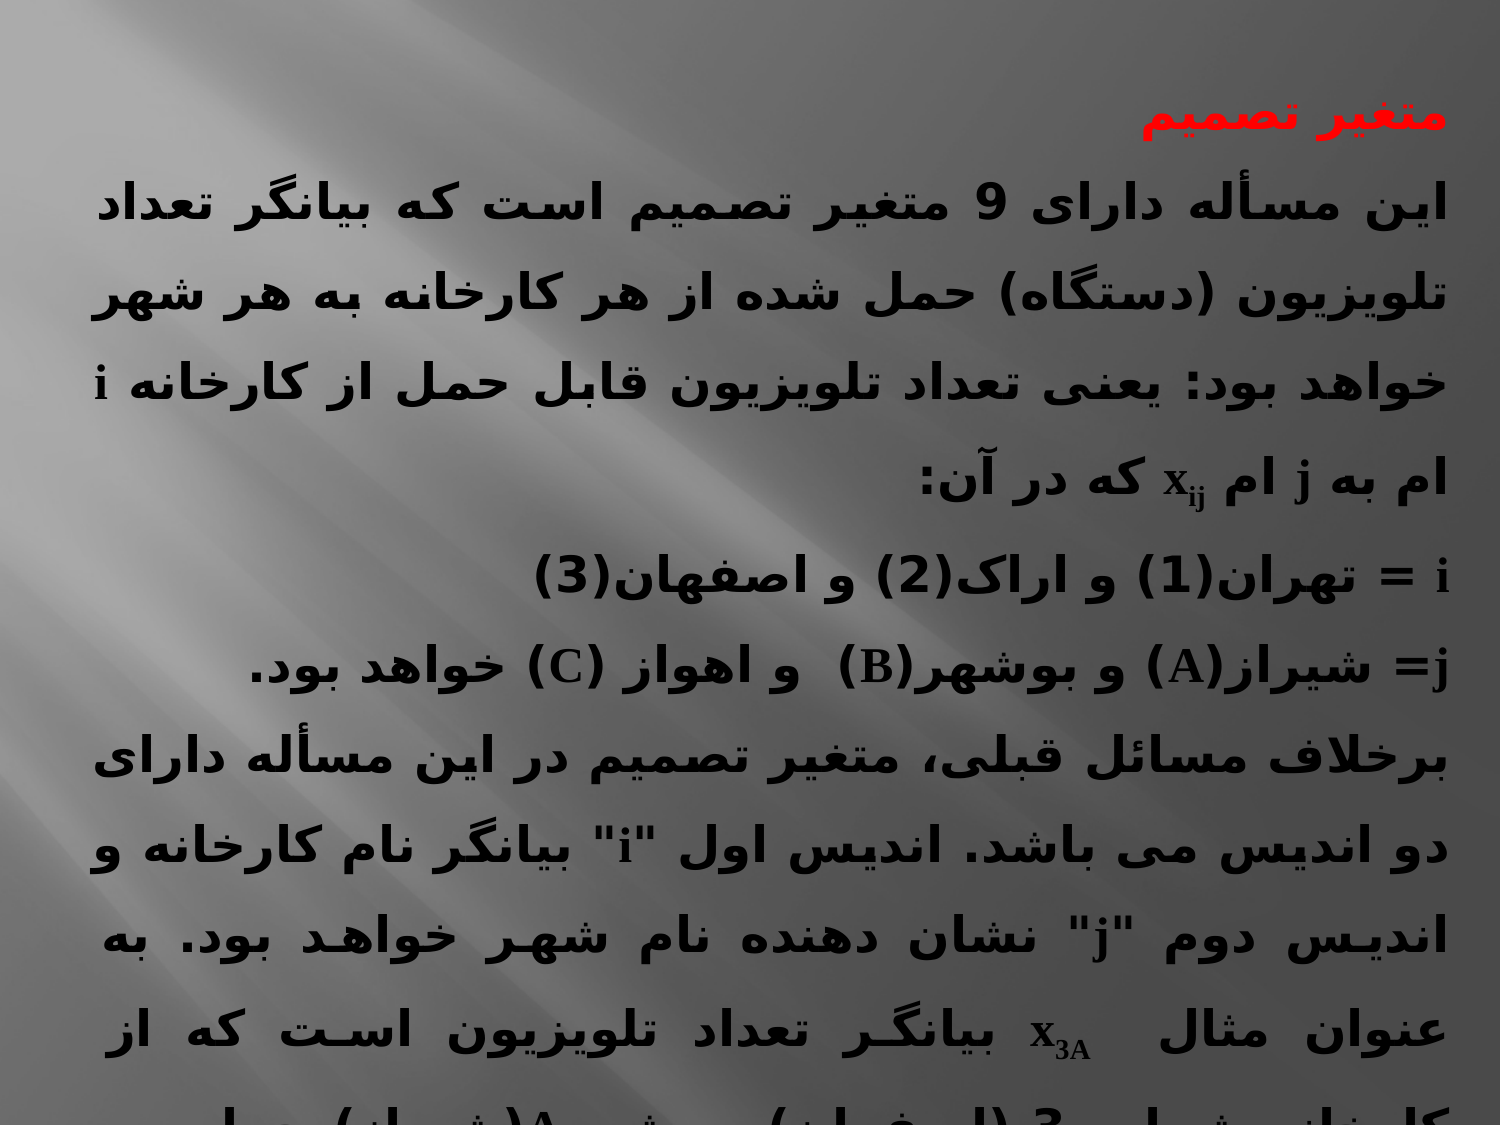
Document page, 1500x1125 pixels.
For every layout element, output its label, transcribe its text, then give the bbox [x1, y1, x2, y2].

text_box متغیر تصمیم این مسأله دارای 9 متغیر تصمیم است که بیانگر تعداد تلویزیون (دستگاه) حمل شده از هر کارخانه به هر شهر خواهد بود: یعنی تعداد تلویزیون قابل حمل از کارخانه i ام به j ام xij که در آن: i = تهران(1) و اراک(2) و اصفهان(3) j= شیراز(A) و بوشهر(B) و اهواز (C) خواهد بود. برخلاف مسائل قبلی، متغیر تصمیم در این مسأله دارای دو اندیس می باشد. اندیس اول "i" بیانگر نام کارخانه و اندیس دوم "j" نشان دهنده نام شهر خواهد بود. به عنوان مثال x3A بیانگر تعداد تلویزیون است که از کارخانه شماره 3 (اصفهان) به شهرA(شیراز) حمل می شود. [76, 42, 1465, 1125]
